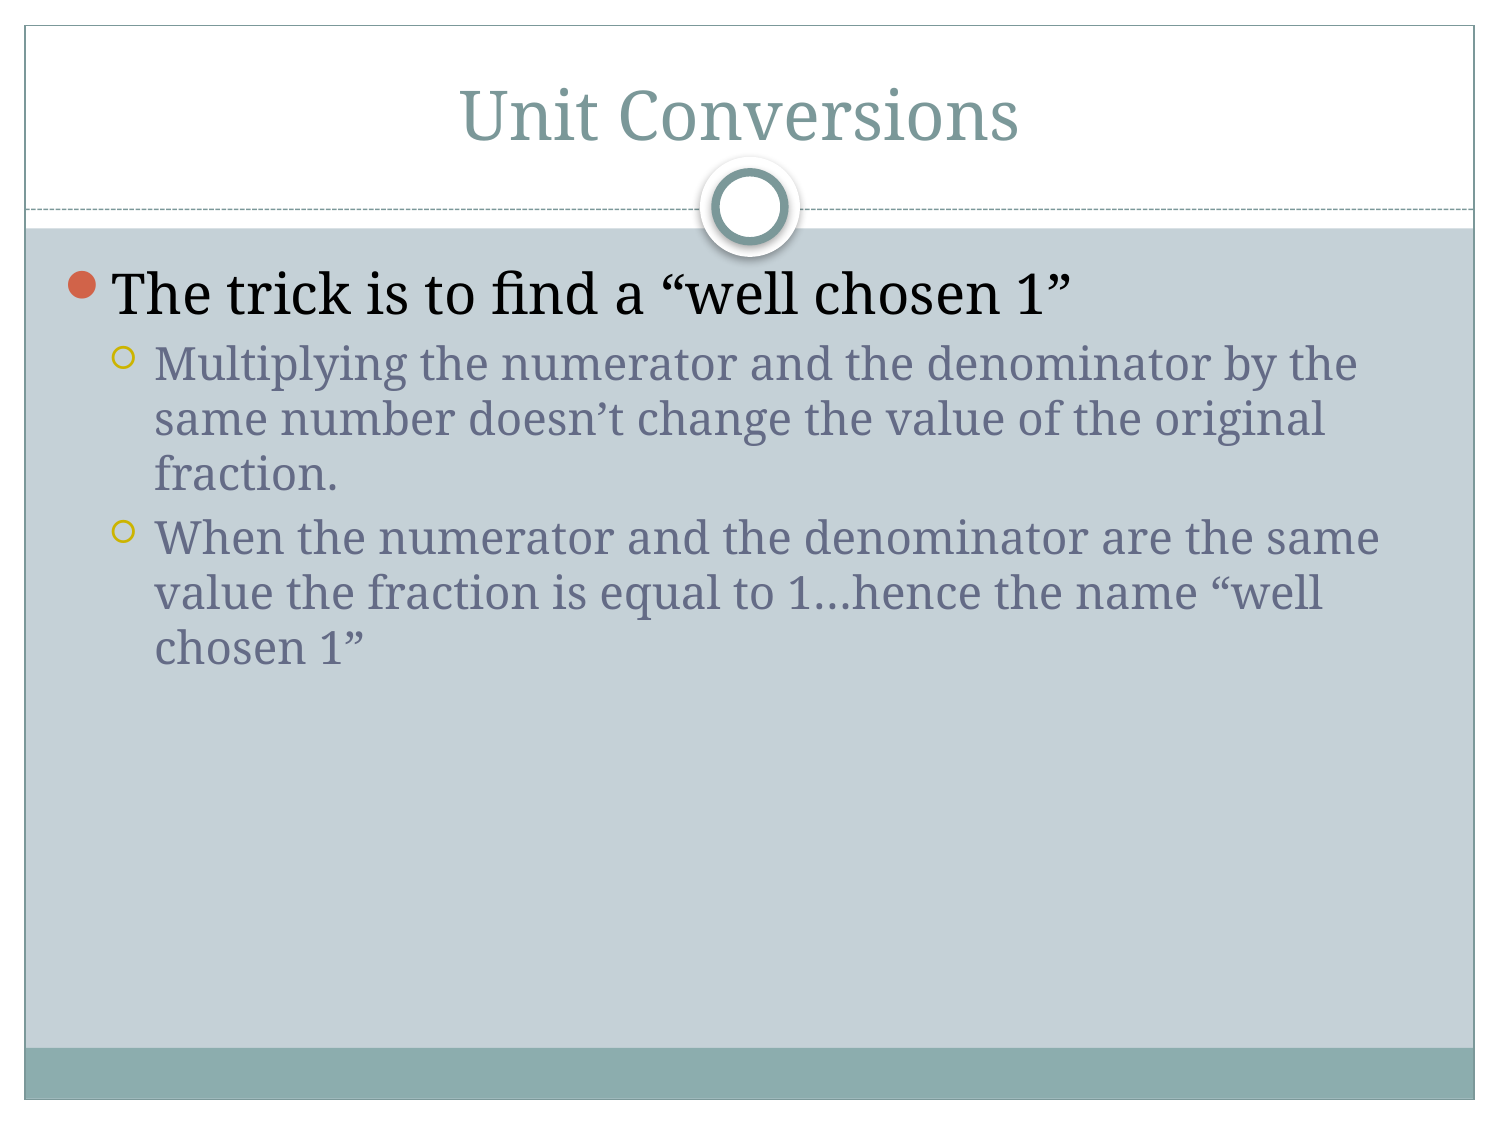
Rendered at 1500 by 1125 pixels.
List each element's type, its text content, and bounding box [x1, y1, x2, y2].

list The trick is to find a “well chosen 1” Multiplying the numerator and the denominator by the same number doesn’t change the value of the original fraction. When the numerator and the denominator are the same value the fraction is equal to 1…hence the name “well chosen 1” [49, 250, 1445, 1001]
title Unit Conversions [49, 37, 1450, 162]
